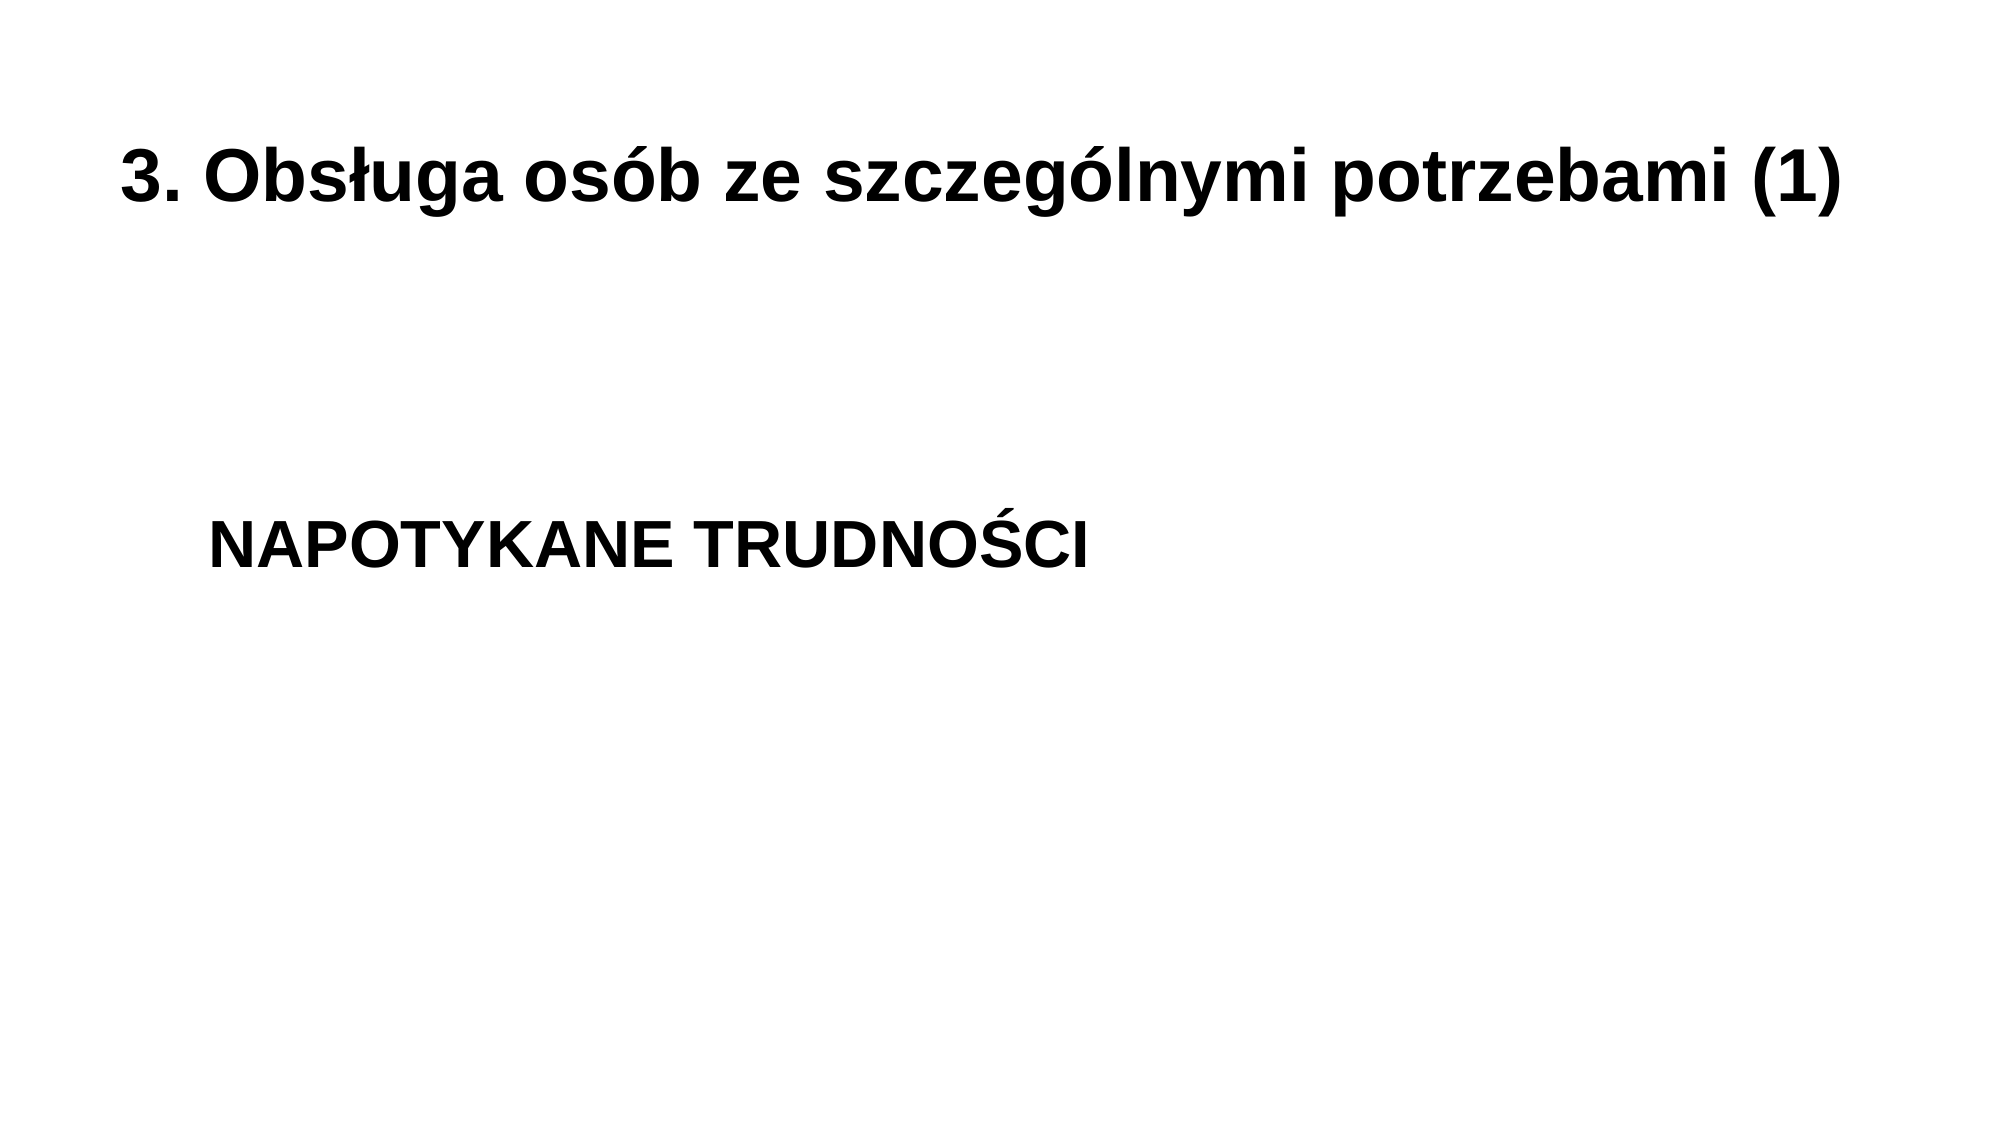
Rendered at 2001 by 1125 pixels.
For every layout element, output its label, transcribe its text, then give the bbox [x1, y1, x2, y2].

title 3. Obsługa osób ze szczególnymi potrzebami (1) [98, 21, 1867, 225]
text_box NAPOTYKANE TRUDNOŚCI [189, 453, 1110, 588]
